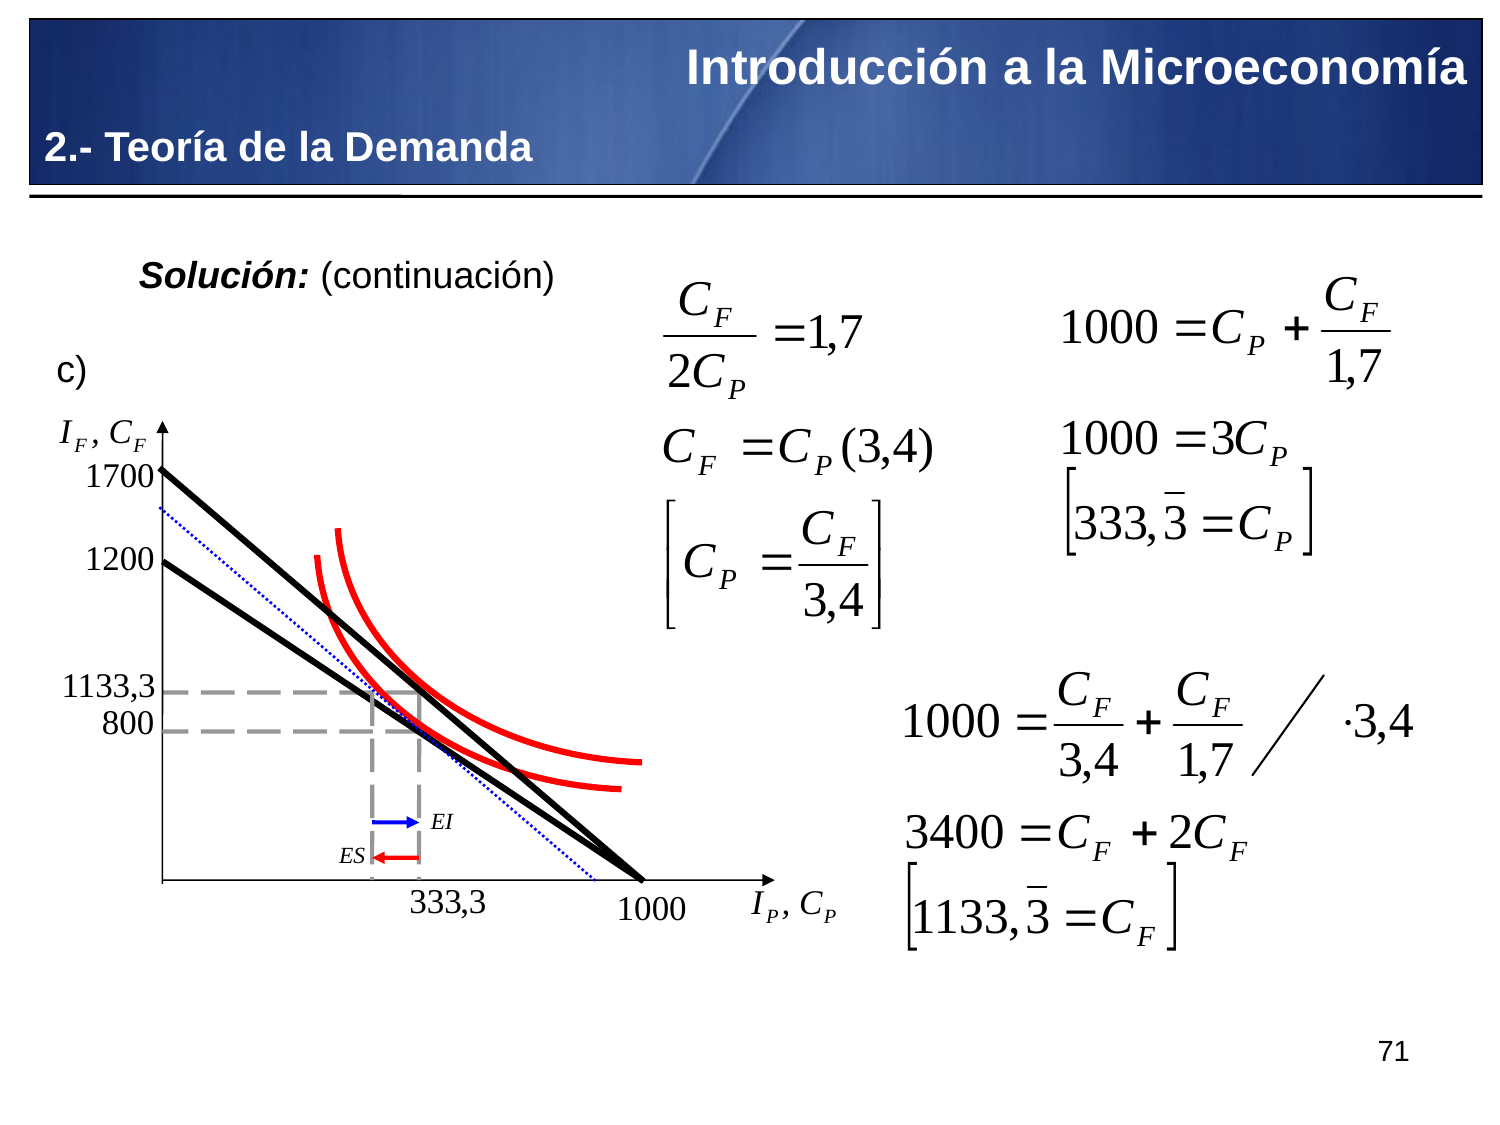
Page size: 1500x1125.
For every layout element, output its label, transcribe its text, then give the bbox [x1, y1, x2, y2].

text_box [1056, 262, 1399, 563]
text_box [898, 656, 1424, 958]
text_box Introducción a la Microeconomía [608, 26, 1483, 102]
slide_number 71 [1074, 1024, 1426, 1103]
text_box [52, 408, 845, 930]
text_box Solución: (continuación) [123, 243, 644, 304]
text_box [655, 266, 944, 639]
text_box [29, 19, 1483, 185]
text_box 2.- Teoría de la Demanda [29, 112, 585, 178]
text_box c) [41, 337, 103, 397]
